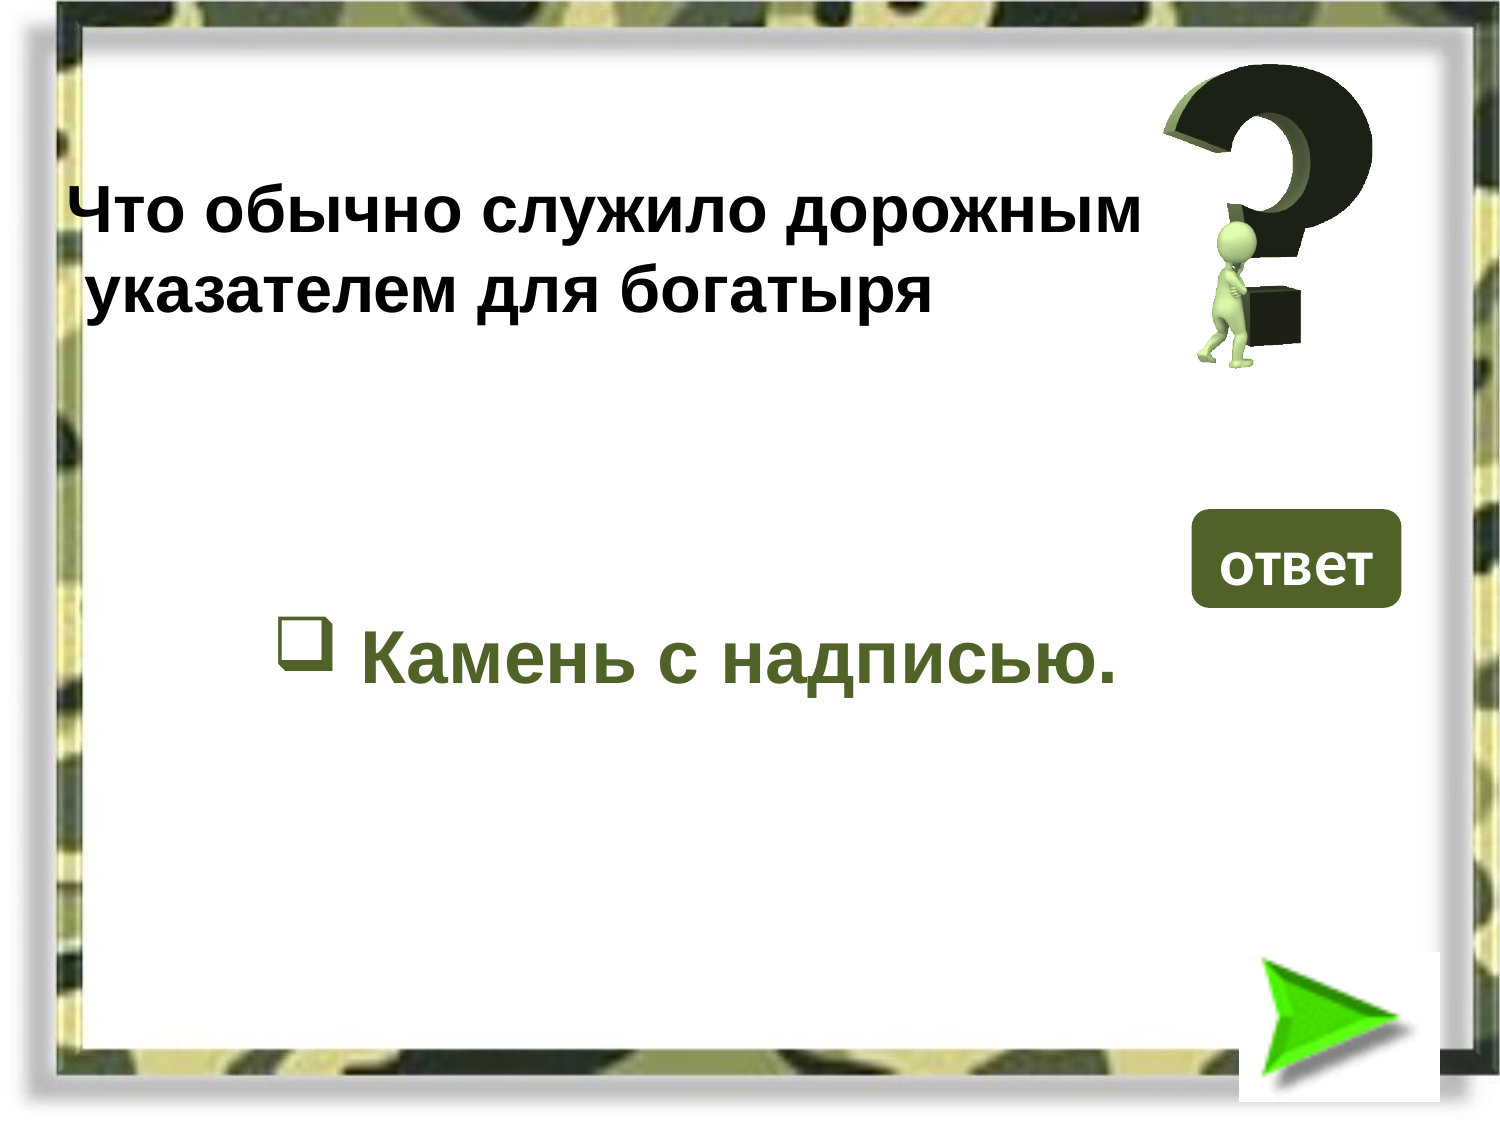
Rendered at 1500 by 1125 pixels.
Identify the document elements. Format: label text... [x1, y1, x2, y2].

text_box Что обычно служило дорожным указателем для богатыря [51, 158, 1122, 334]
text_box Камень с надписью. [257, 601, 1134, 707]
picture [0, 0, 1500, 1125]
text_box ответ [1191, 509, 1402, 608]
